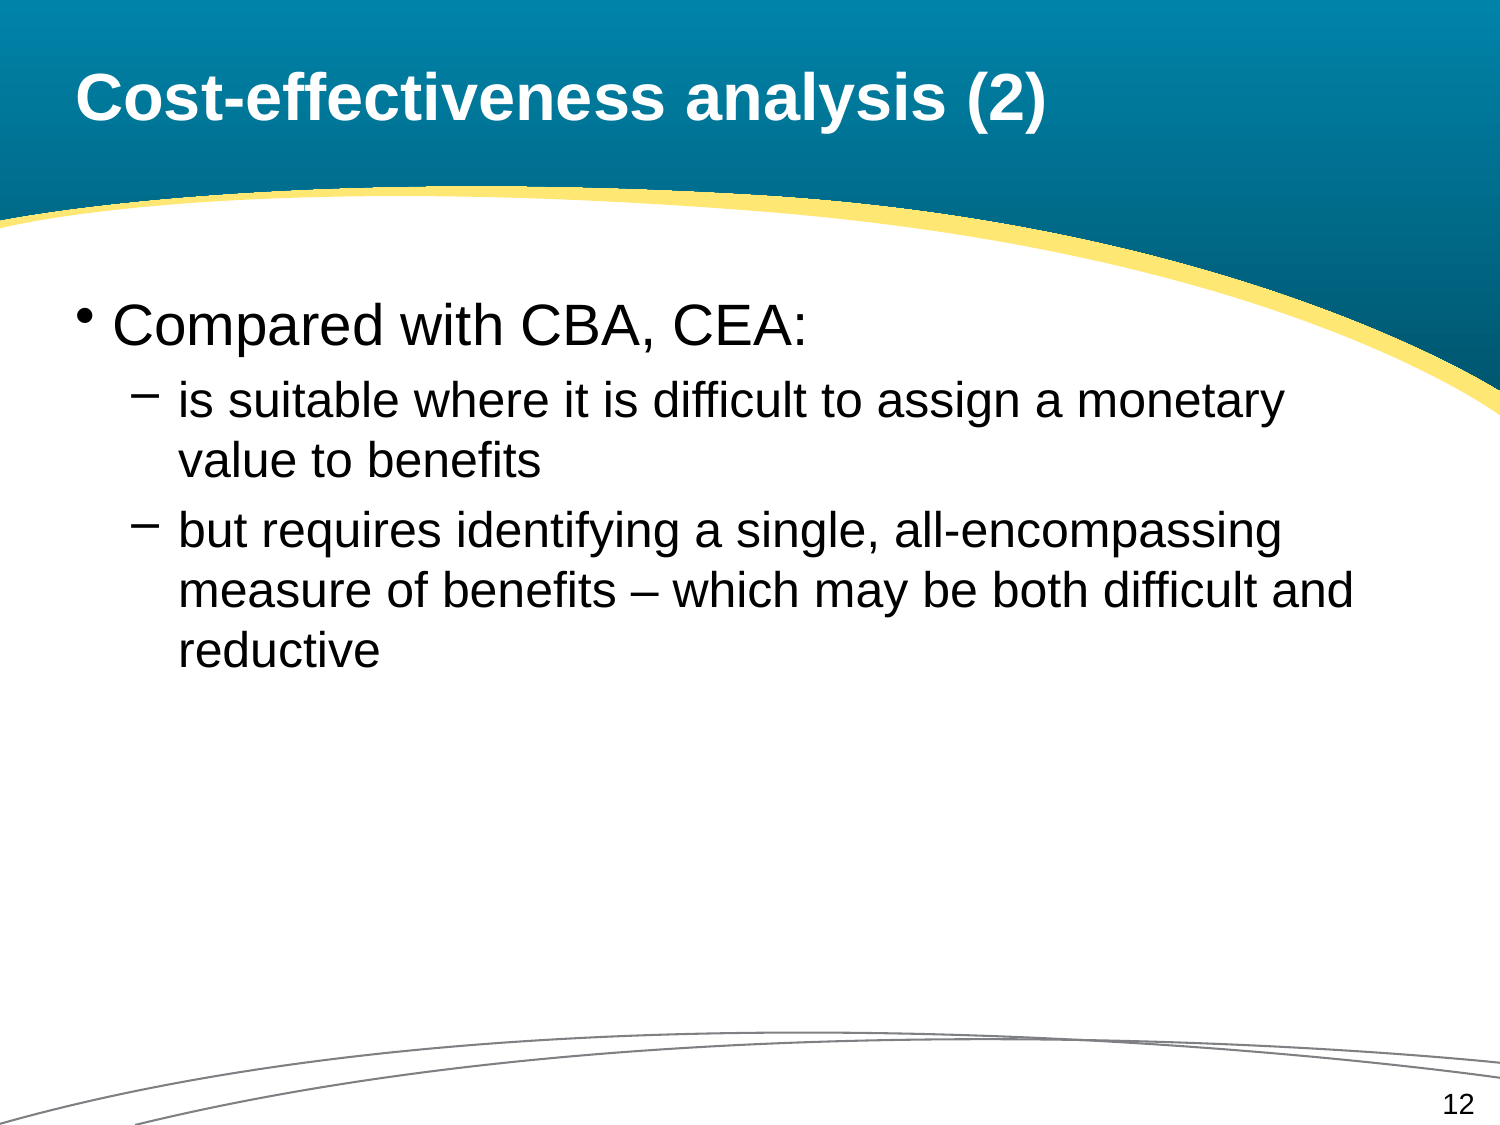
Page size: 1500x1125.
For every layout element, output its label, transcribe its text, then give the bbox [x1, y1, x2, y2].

title Cost-effectiveness analysis (2) [74, 0, 1476, 188]
slide_number 12 [1124, 1084, 1476, 1113]
list Compared with CBA, CEA: is suitable where it is difficult to assign a monetary value to benefits but requires identifying a single, all-encompassing measure of benefits – which may be both difficult and reductive [74, 287, 1413, 1076]
